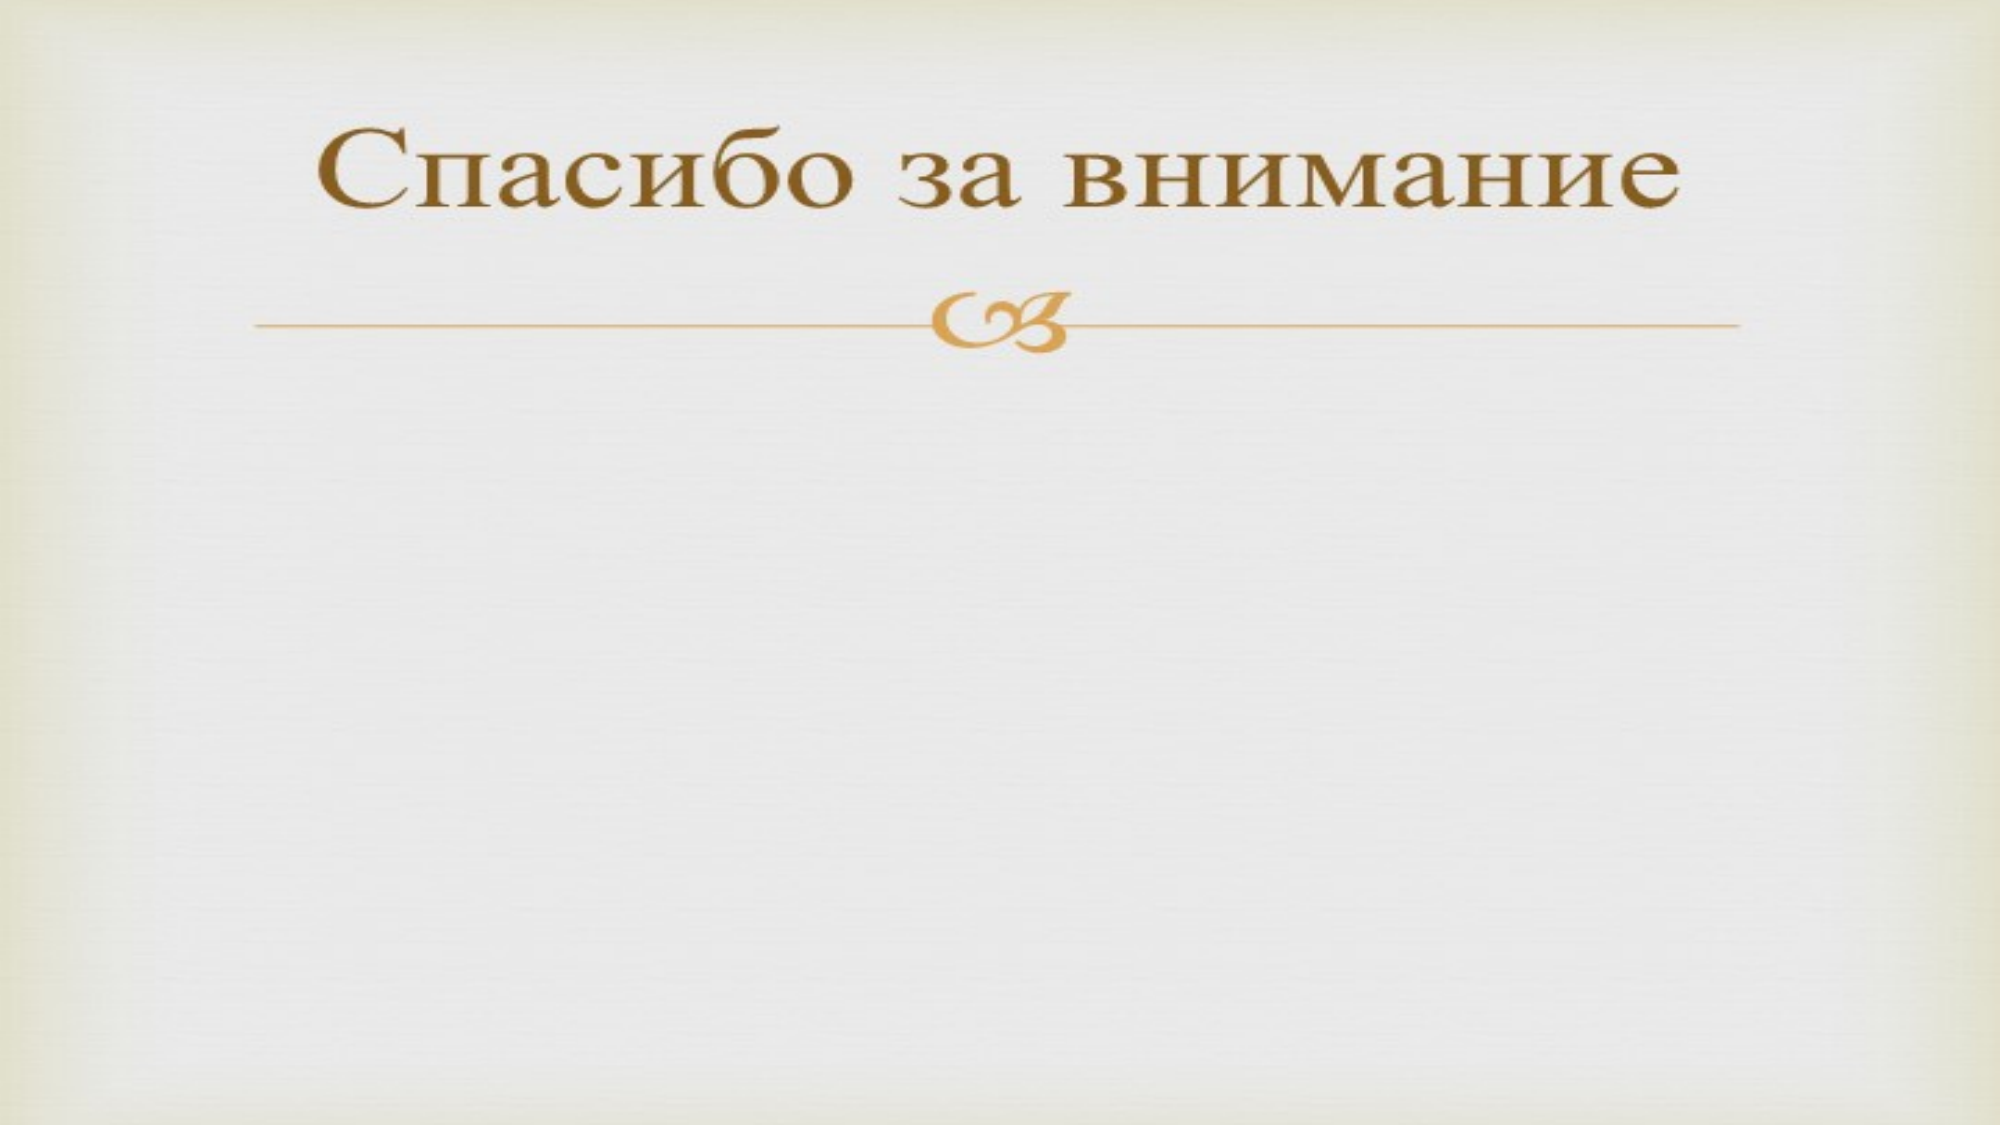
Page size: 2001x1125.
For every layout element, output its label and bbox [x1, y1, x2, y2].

list [0, 0, 2000, 1125]
